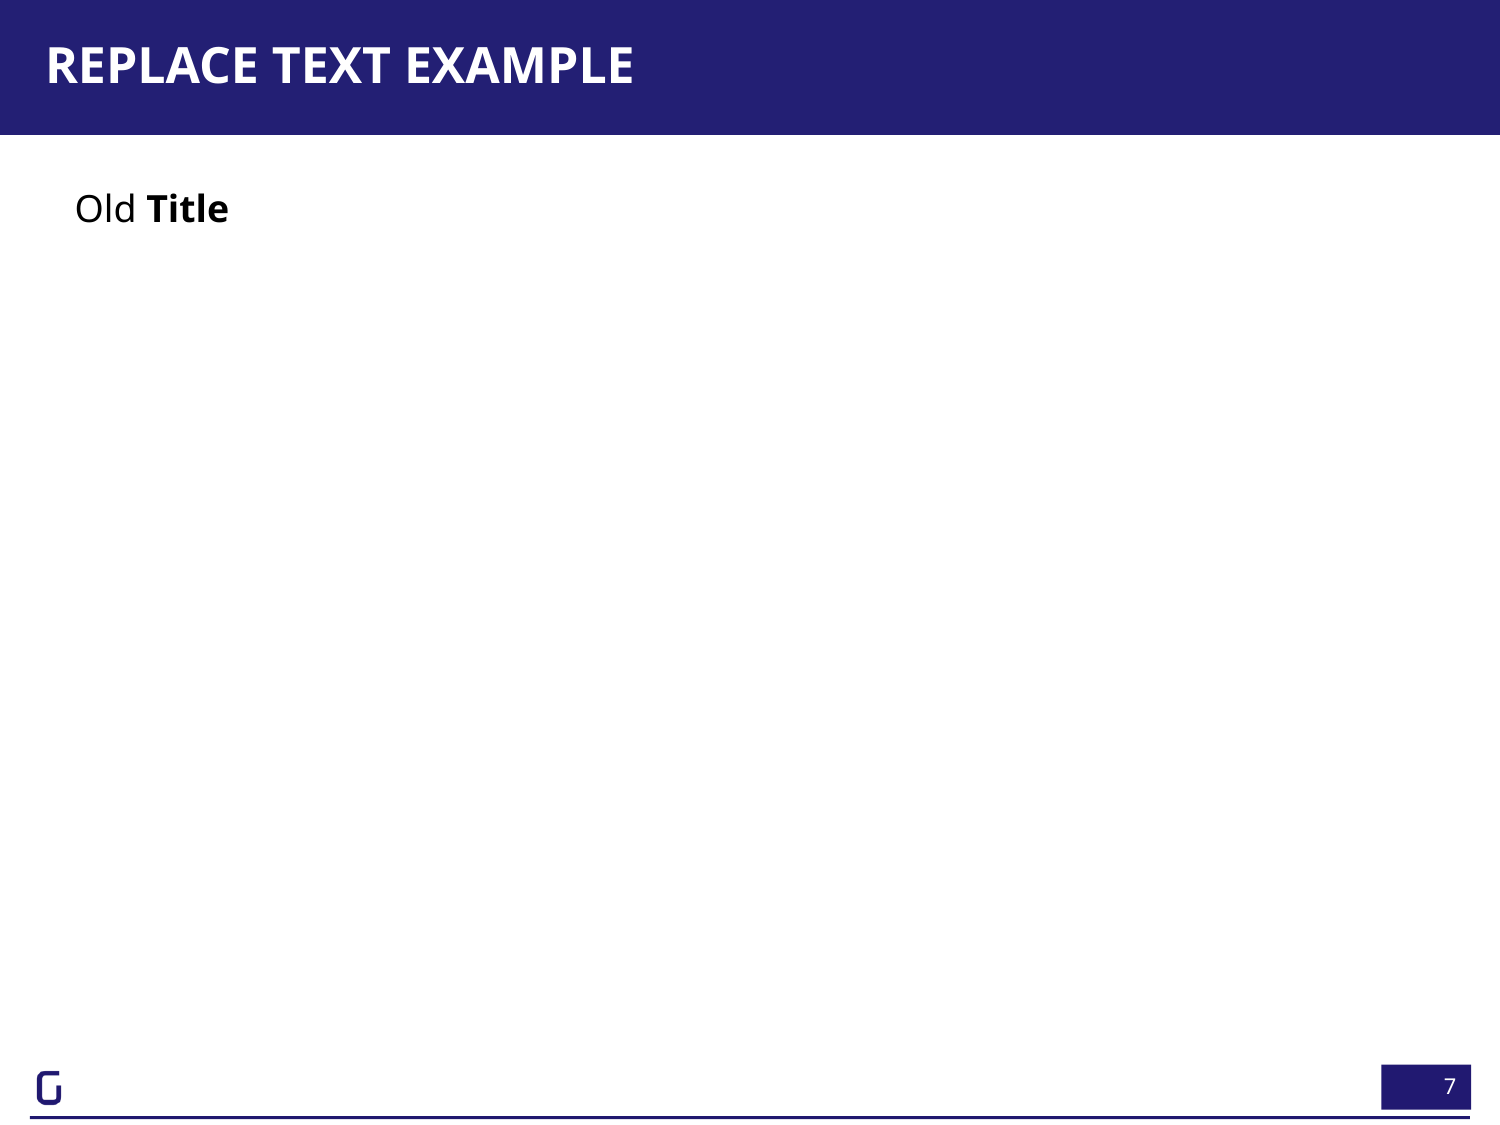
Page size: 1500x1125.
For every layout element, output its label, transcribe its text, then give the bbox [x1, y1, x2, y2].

title Replace Text Example [30, 15, 1470, 120]
picture [30, 1064, 67, 1110]
text_box Old Title [59, 177, 245, 238]
